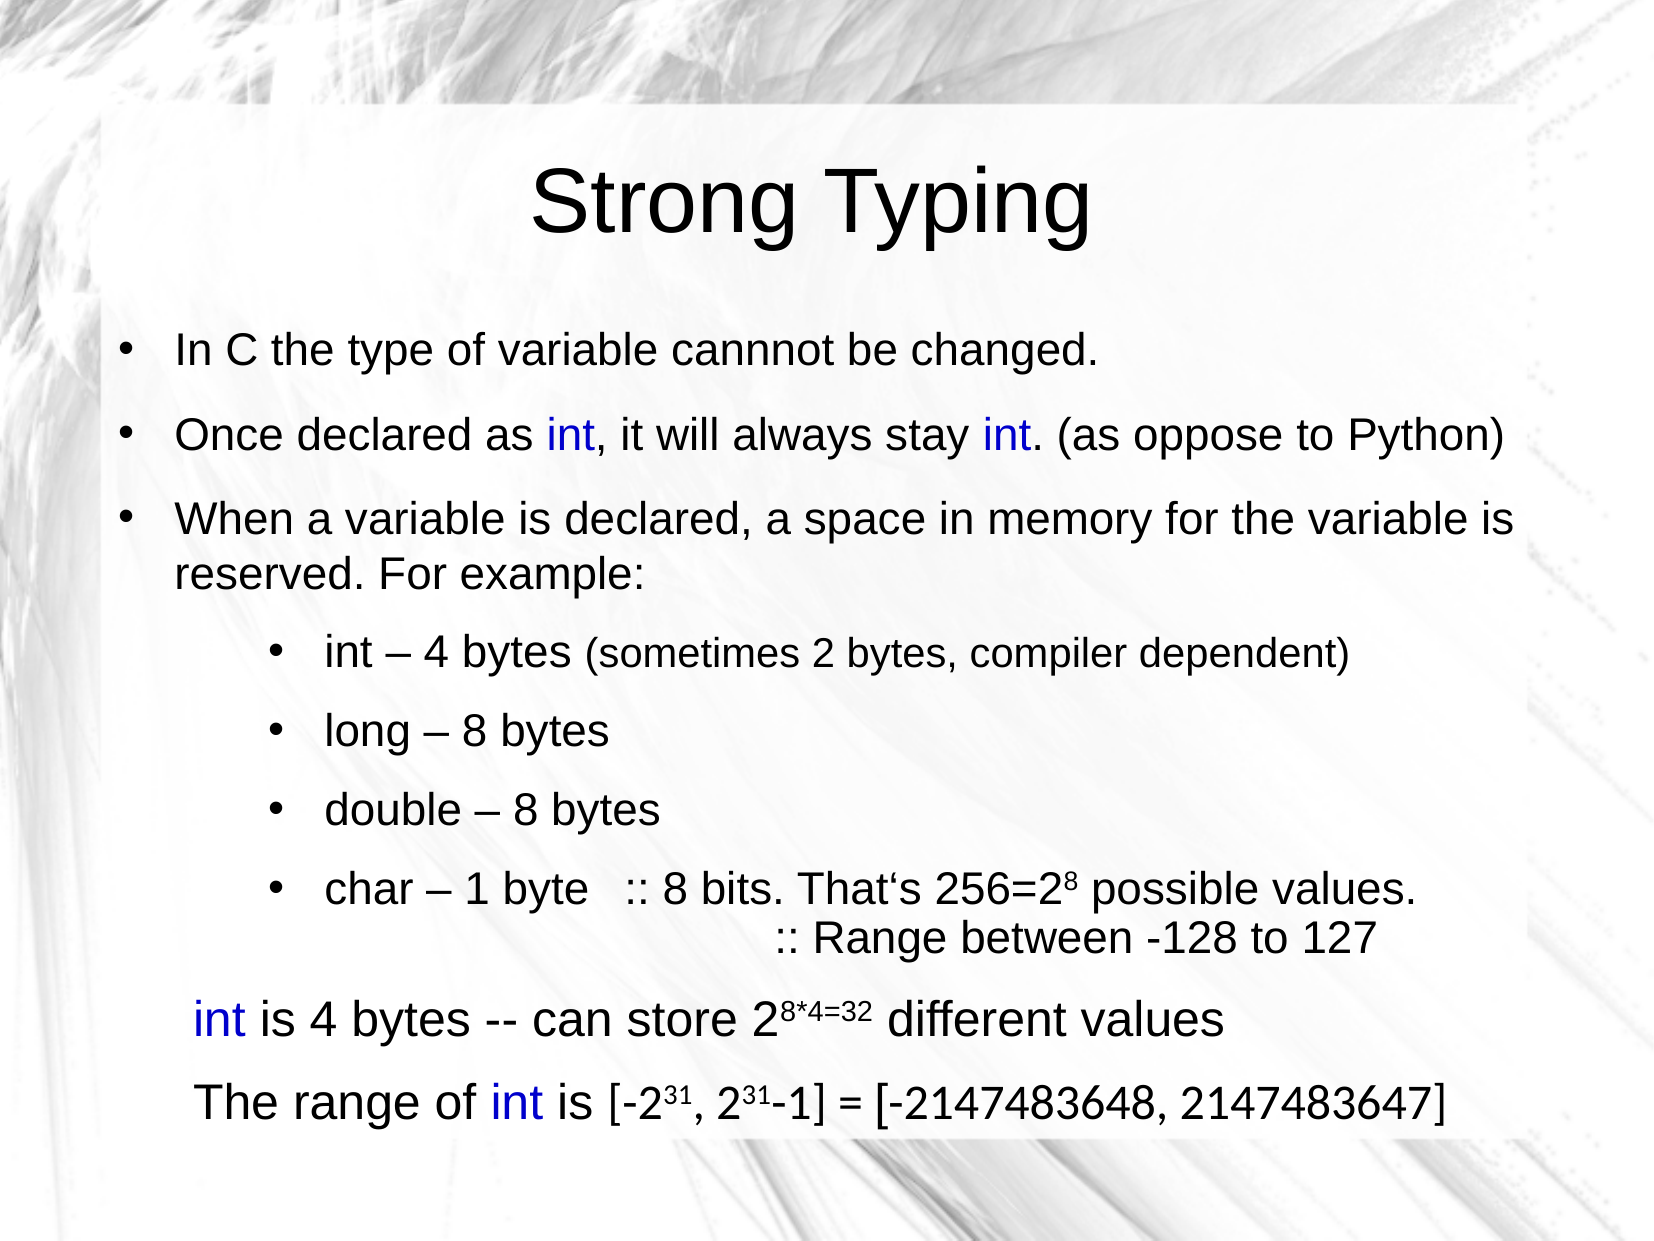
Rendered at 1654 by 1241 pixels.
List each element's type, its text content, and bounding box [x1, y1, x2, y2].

picture [0, 0, 1654, 1241]
title Strong Typing [118, 112, 1506, 281]
list In C the type of variable cannnot be changed. Once declared as int, it will always stay int. (as oppose to Python) When a variable is declared, a space in memory for the variable is reserved. For example: int – 4 bytes (sometimes 2 bytes, compiler dependent) long – 8 bytes double – 8 bytes char – 1 byte :: 8 bits. That‘s 256=28 possible values. :: Range between -128 to 127 int is 4 bytes -- can store 28*4=32 different values The range of int is [-231, 231-1] = [-2147483648, 2147483647] [118, 319, 1571, 1102]
